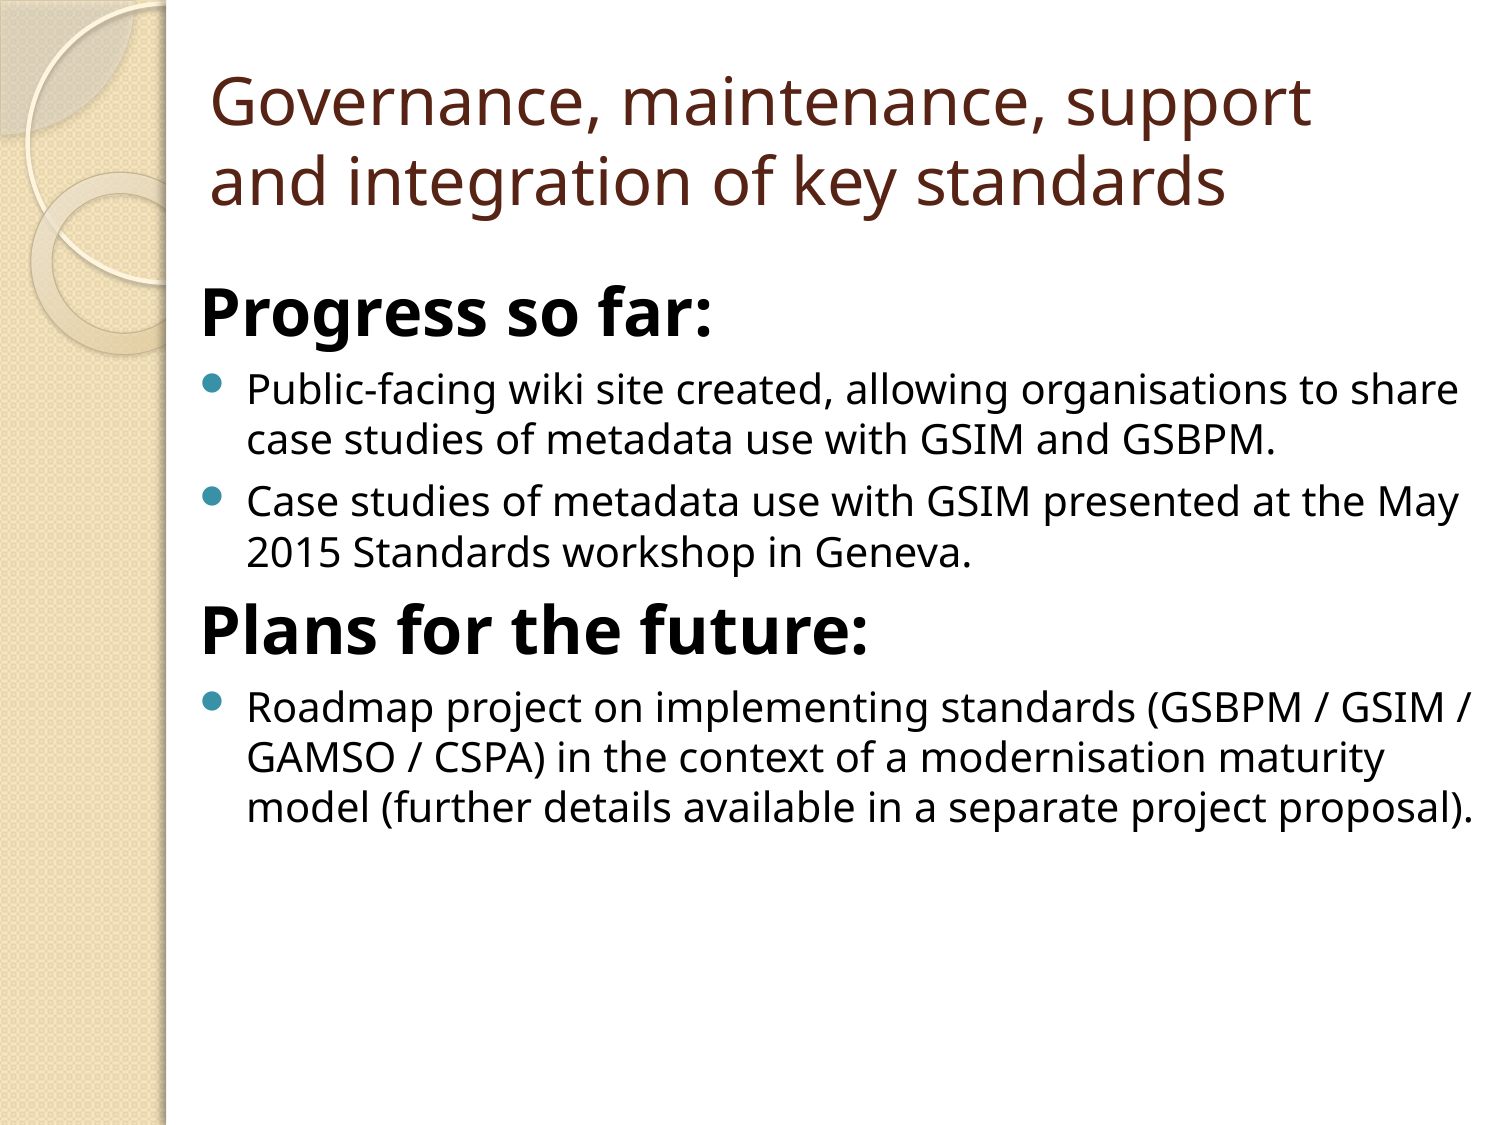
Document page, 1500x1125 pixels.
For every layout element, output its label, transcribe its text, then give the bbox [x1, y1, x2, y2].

title Governance, maintenance, support and integration of key standards [194, 45, 1466, 233]
list Progress so far: Public-facing wiki site created, allowing organisations to share case studies of metadata use with GSIM and GSBPM. Case studies of metadata use with GSIM presented at the May 2015 Standards workshop in Geneva. Plans for the future: Roadmap project on implementing standards (GSBPM / GSIM / GAMSO / CSPA) in the context of a modernisation maturity model (further details available in a separate project proposal). [171, 262, 1495, 1059]
